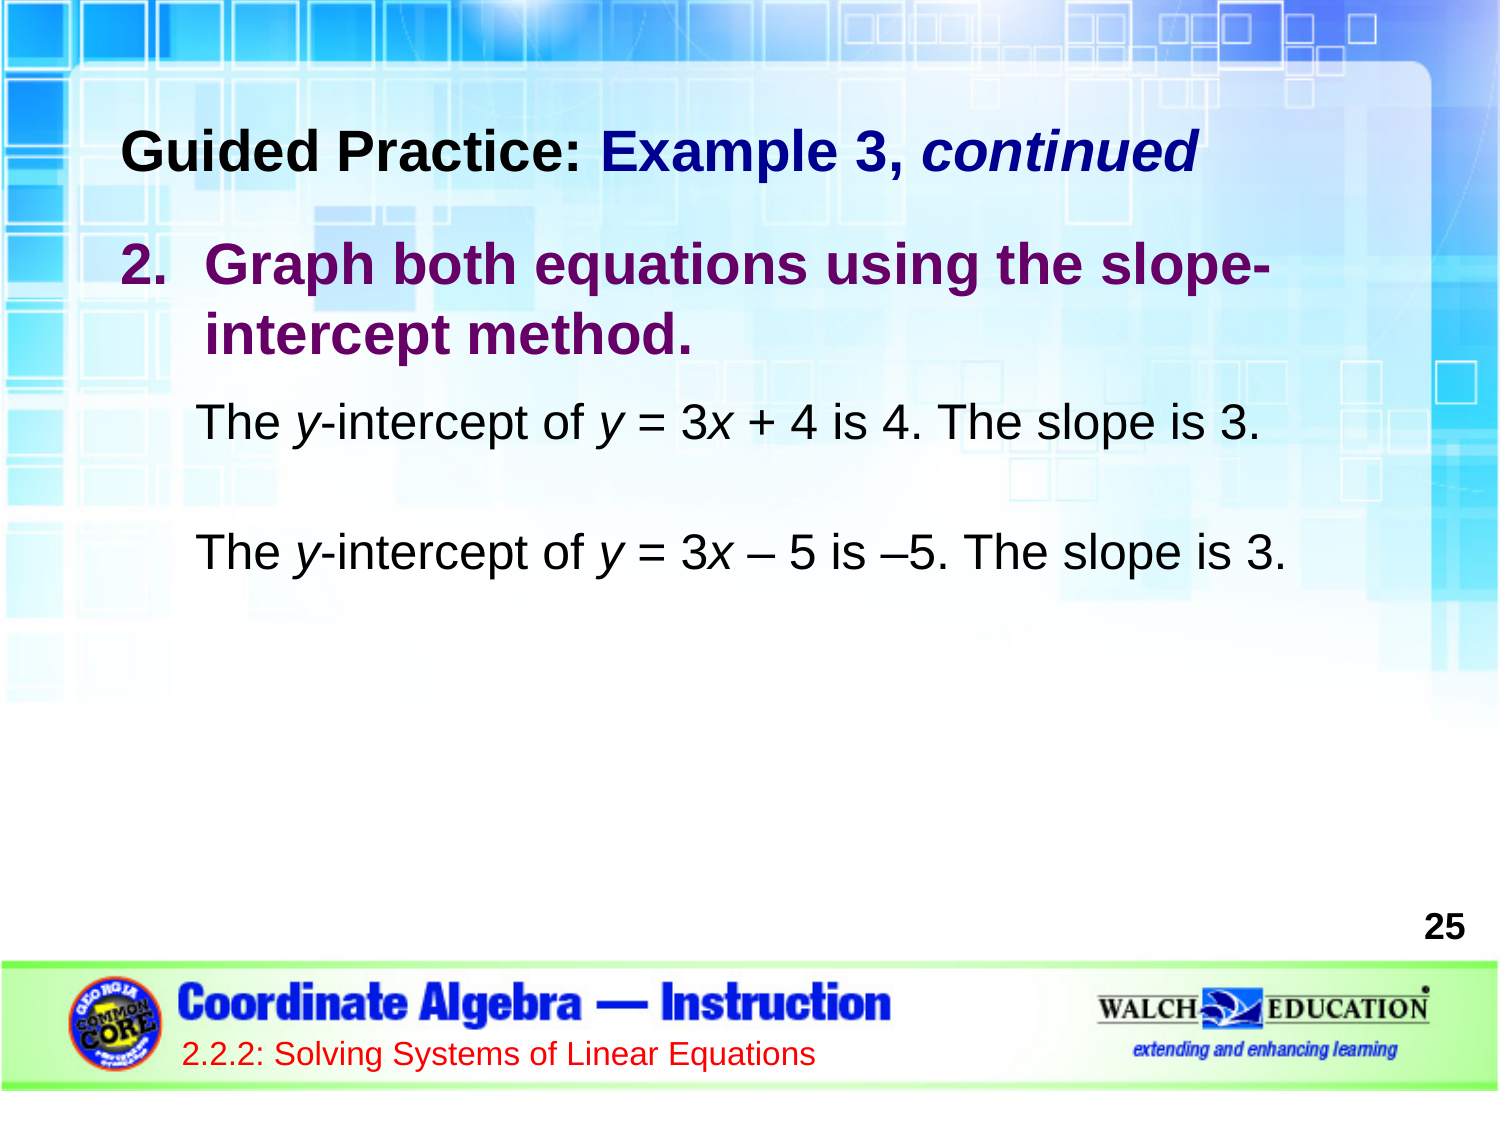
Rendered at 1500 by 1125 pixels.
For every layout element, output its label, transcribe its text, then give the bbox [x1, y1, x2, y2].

list 2.2.2: Solving Systems of Linear Equations [166, 1024, 1074, 1068]
slide_number 25 [1361, 901, 1481, 949]
picture [1, 0, 1500, 1091]
subtitle Guided Practice: Example 3, continued Graph both equations using the slope-intercept method. The y-intercept of y = 3x + 4 is 4. The slope is 3. The y-intercept of y = 3x – 5 is –5. The slope is 3. [105, 105, 1394, 925]
